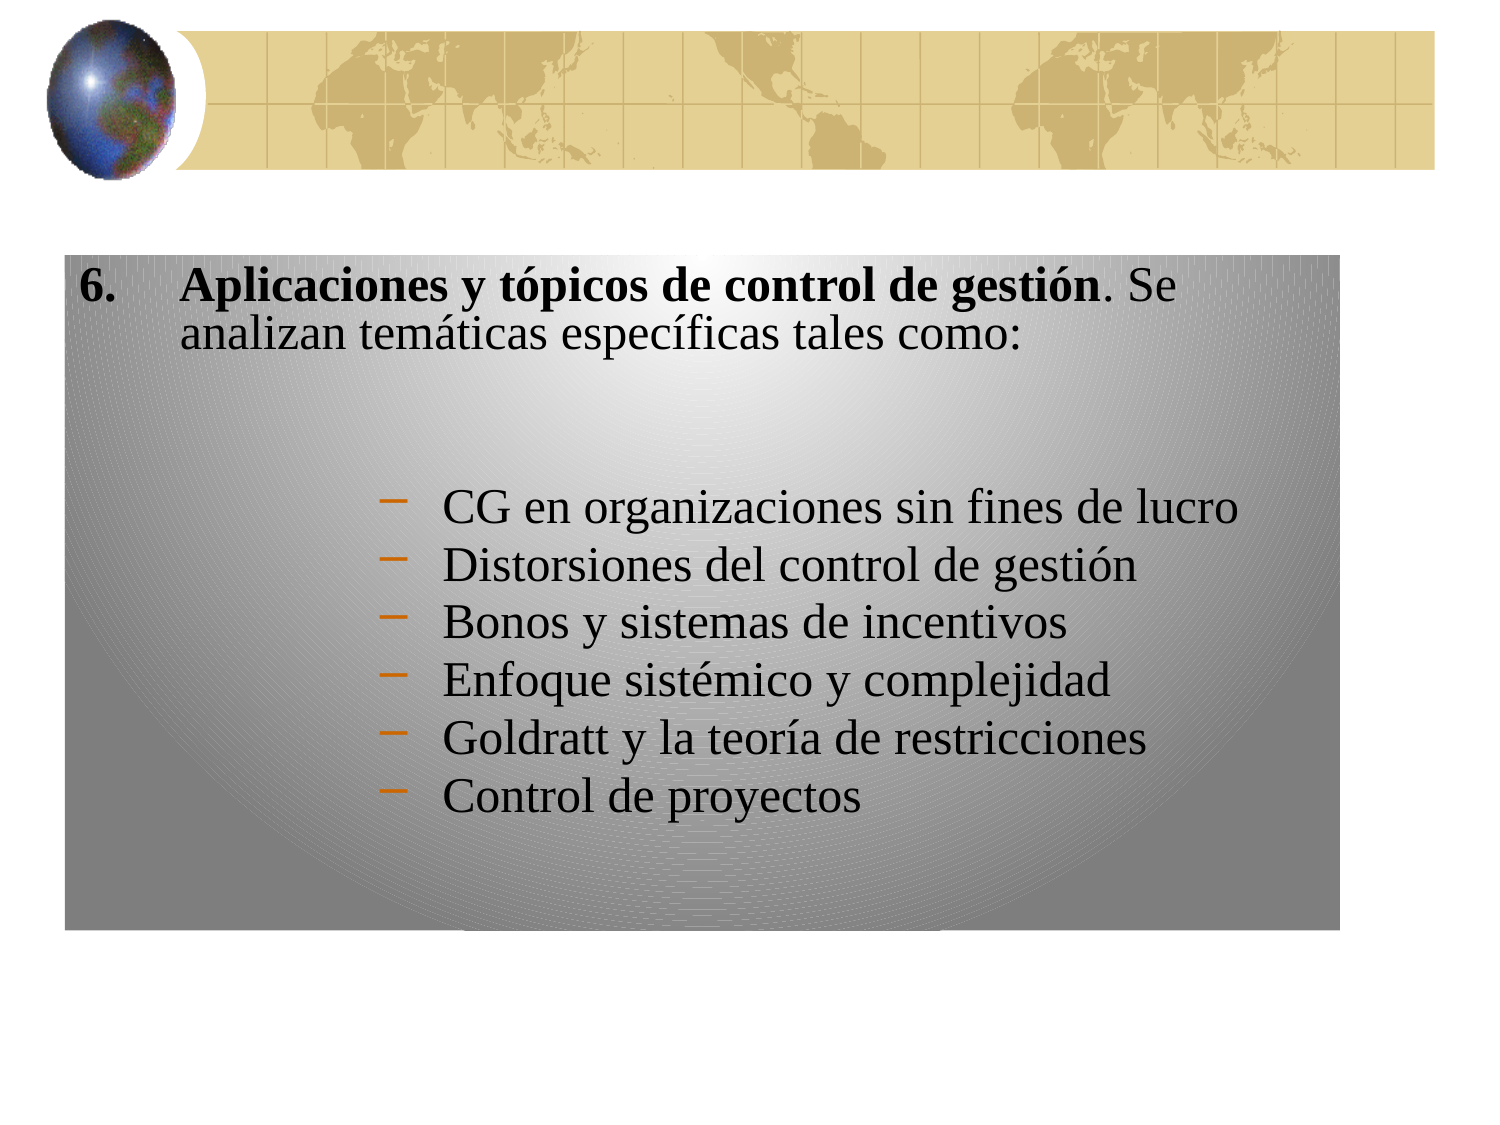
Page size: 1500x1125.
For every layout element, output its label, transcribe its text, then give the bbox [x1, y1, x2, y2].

picture [42, 14, 190, 185]
list Aplicaciones y tópicos de control de gestión. Se analizan temáticas específicas tales como: CG en organizaciones sin fines de lucro Distorsiones del control de gestión Bonos y sistemas de incentivos Enfoque sistémico y complejidad Goldratt y la teoría de restricciones Control de proyectos [64, 255, 1341, 931]
